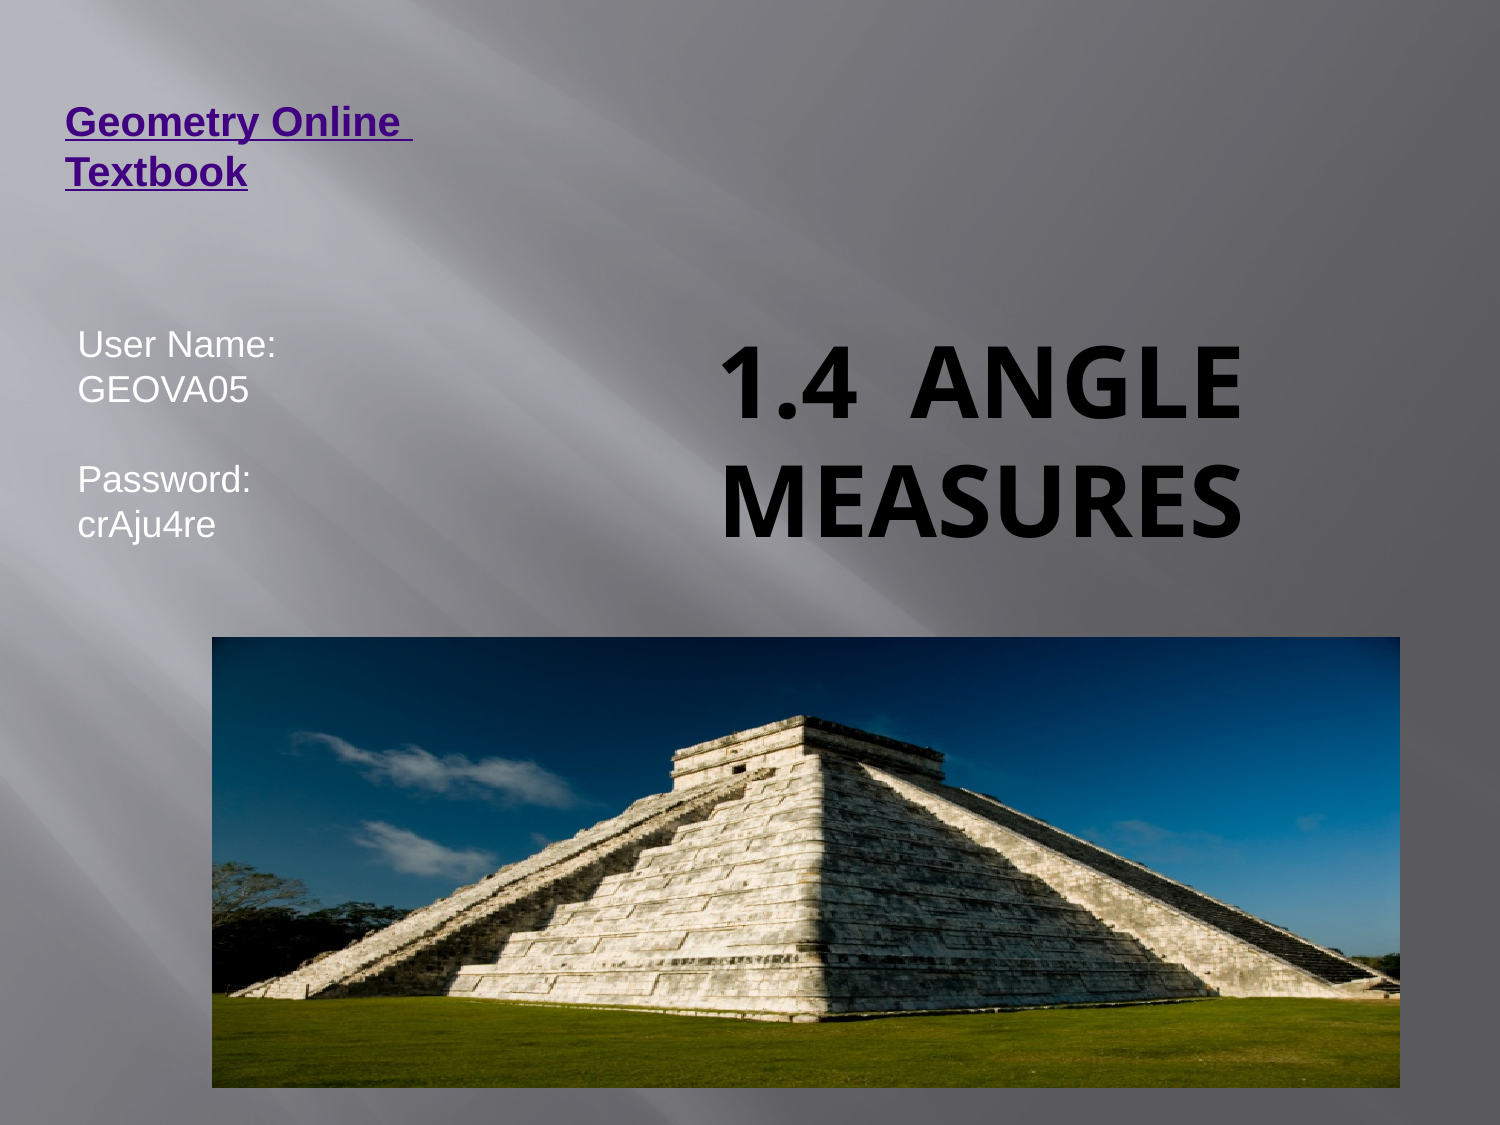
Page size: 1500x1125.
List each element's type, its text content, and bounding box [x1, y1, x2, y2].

picture [212, 637, 1401, 1088]
title 1.4 Angle Measures [562, 87, 1400, 558]
text_box Geometry Online Textbook [49, 87, 438, 203]
text_box User Name: GEOVA05 Password: crAju4re [62, 312, 388, 553]
picture [950, 767, 961, 773]
picture [212, 666, 220, 671]
